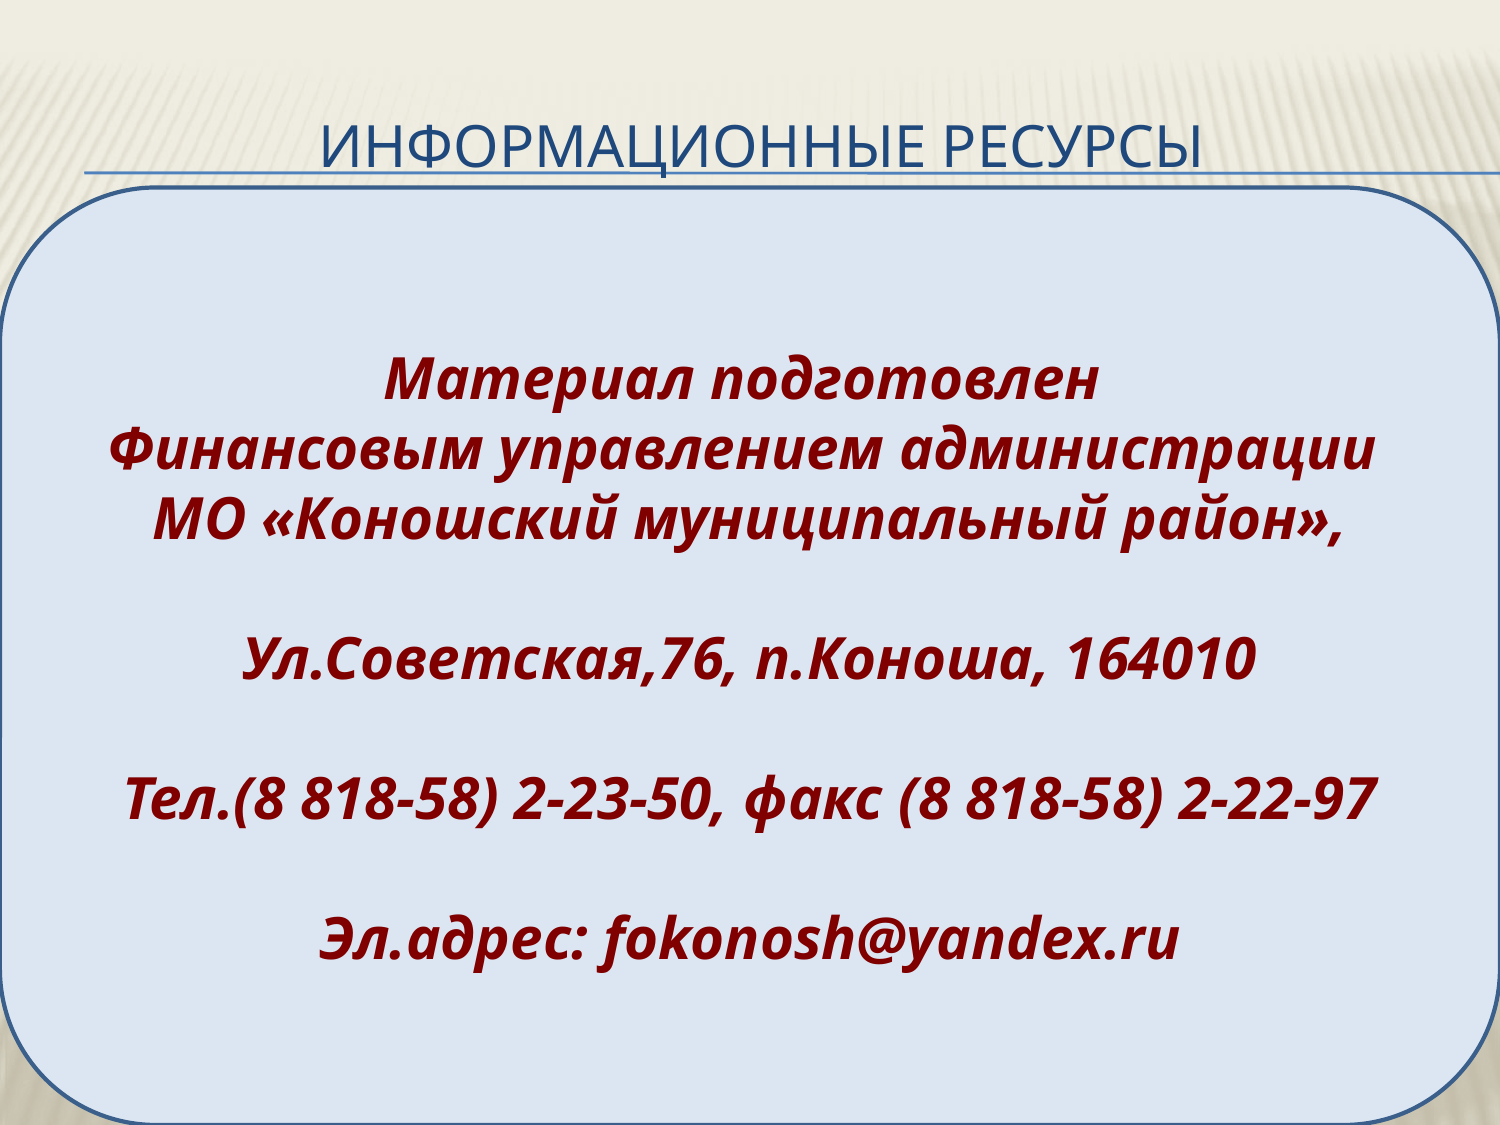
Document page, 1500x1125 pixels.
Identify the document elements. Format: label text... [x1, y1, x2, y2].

text_box Материал подготовлен Финансовым управлением администрации МО «Коношский муниципальный район», Ул.Советская,76, п.Коноша, 164010 Тел.(8 818-58) 2-23-50, факс (8 818-58) 2-22-97 Эл.адрес: fokonosh@yandex.ru [0, 185, 1500, 1125]
title ИНФОРМАЦИОННЫЕ РЕСУРСЫ [49, 75, 1475, 213]
